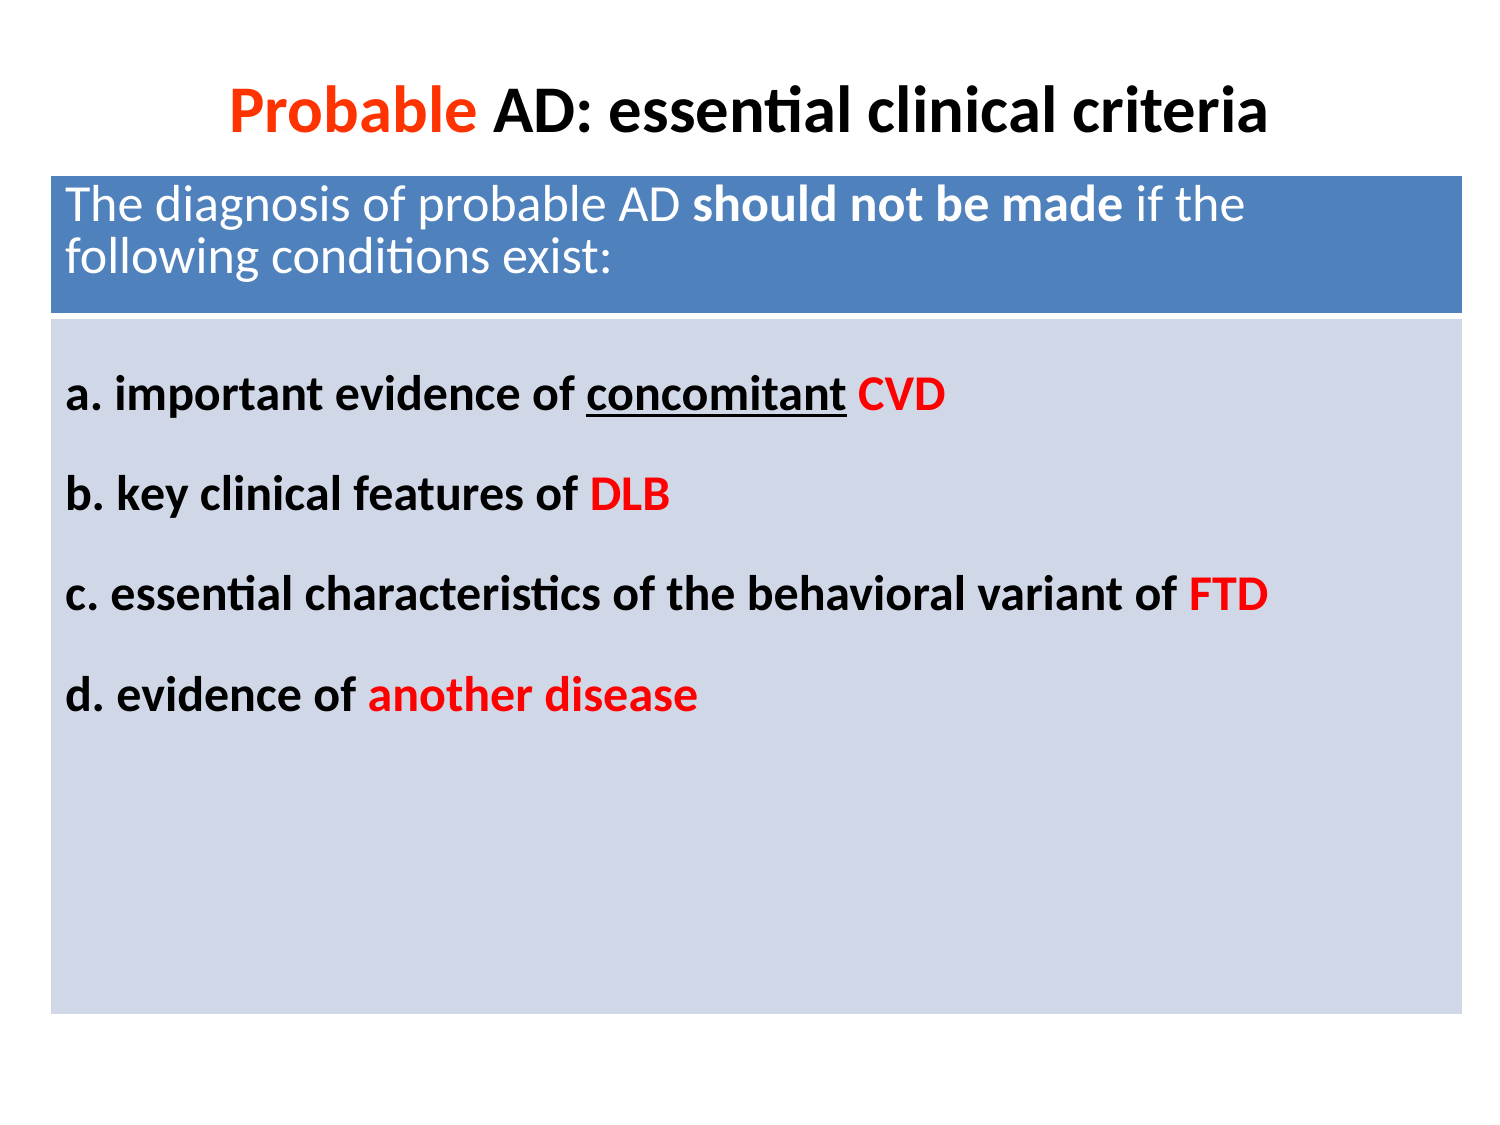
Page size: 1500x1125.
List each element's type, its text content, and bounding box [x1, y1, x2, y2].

title Probable AD: essential clinical criteria [0, 0, 1500, 213]
table_header The diagnosis of probable AD should not be made if the following conditions exist: [51, 176, 1462, 313]
table_cell a. important evidence of concomitant CVD b. key clinical features of DLB c. essential characteristics of the behavioral variant of FTD d. evidence of another disease [51, 319, 1462, 1014]
